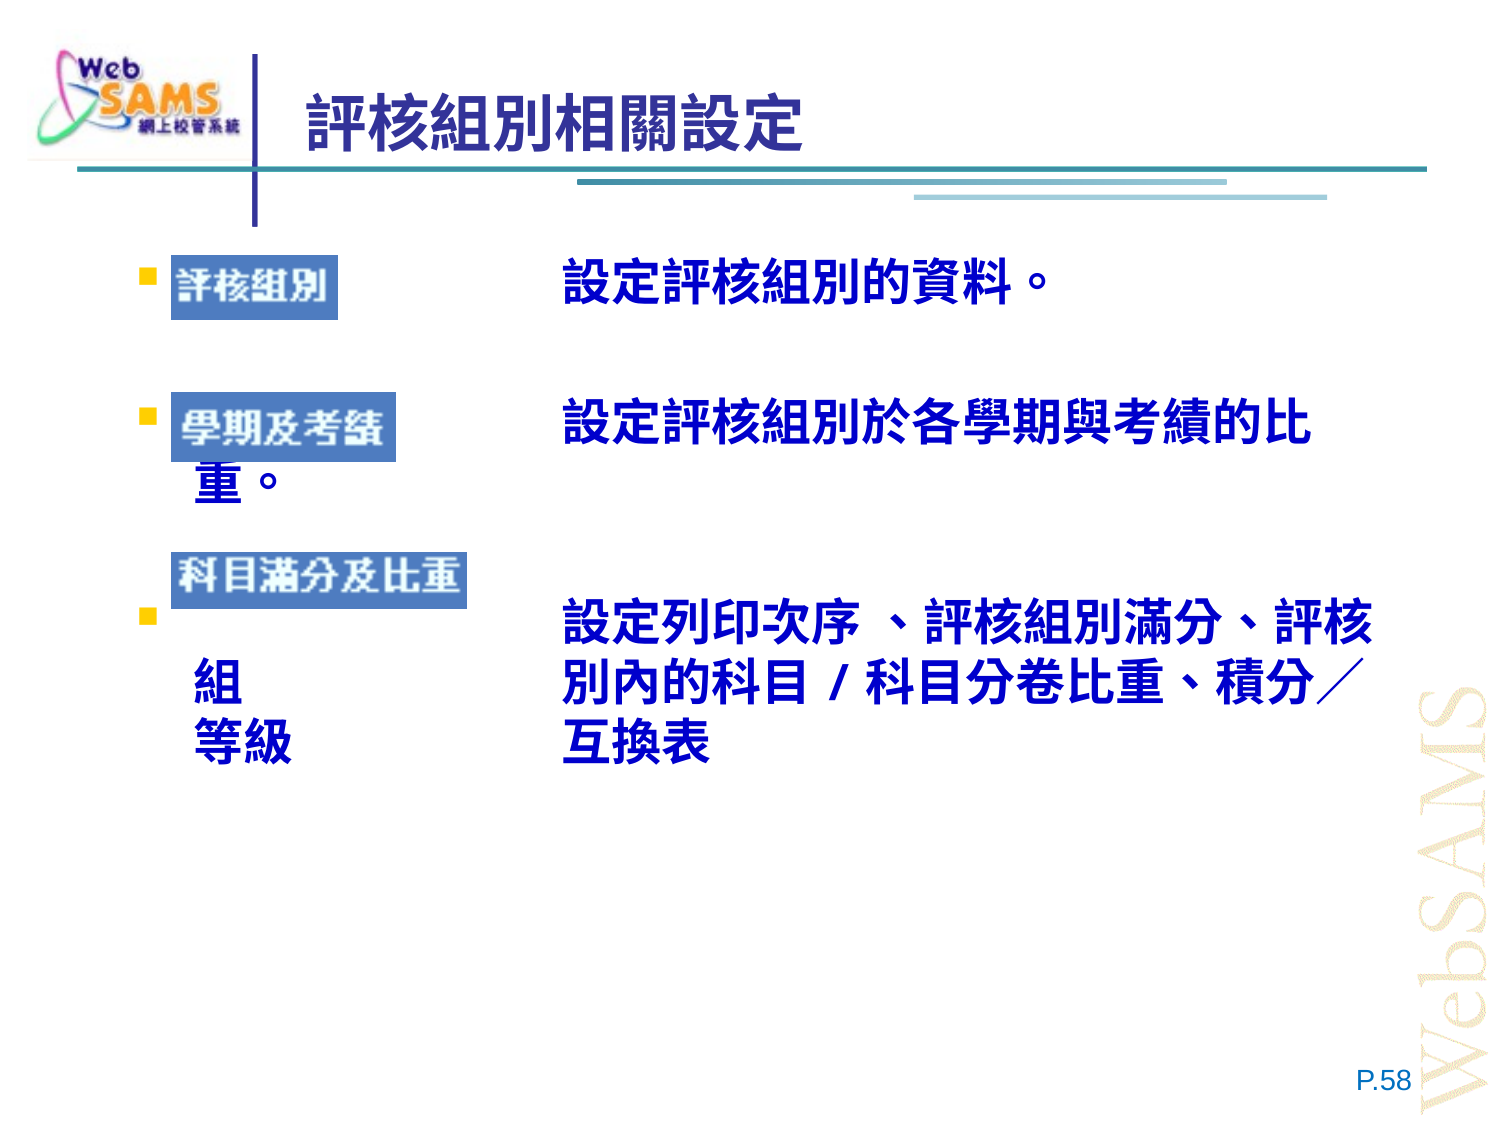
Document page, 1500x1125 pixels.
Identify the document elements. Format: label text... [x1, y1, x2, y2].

picture [170, 552, 467, 610]
picture [27, 29, 253, 161]
picture [170, 254, 339, 320]
title 評核組別相關設定 [289, 41, 1465, 167]
picture [1393, 679, 1500, 1117]
text_box 設定評核組別的資料。 設定評核組別於各學期與考績的比重。 設定列印次序 、評核組別滿分、評核組 別內的科目/科目分卷比重、積分／等級 互換表 [122, 243, 1400, 1000]
picture [170, 392, 396, 462]
slide_number P.58 [1114, 1028, 1428, 1105]
